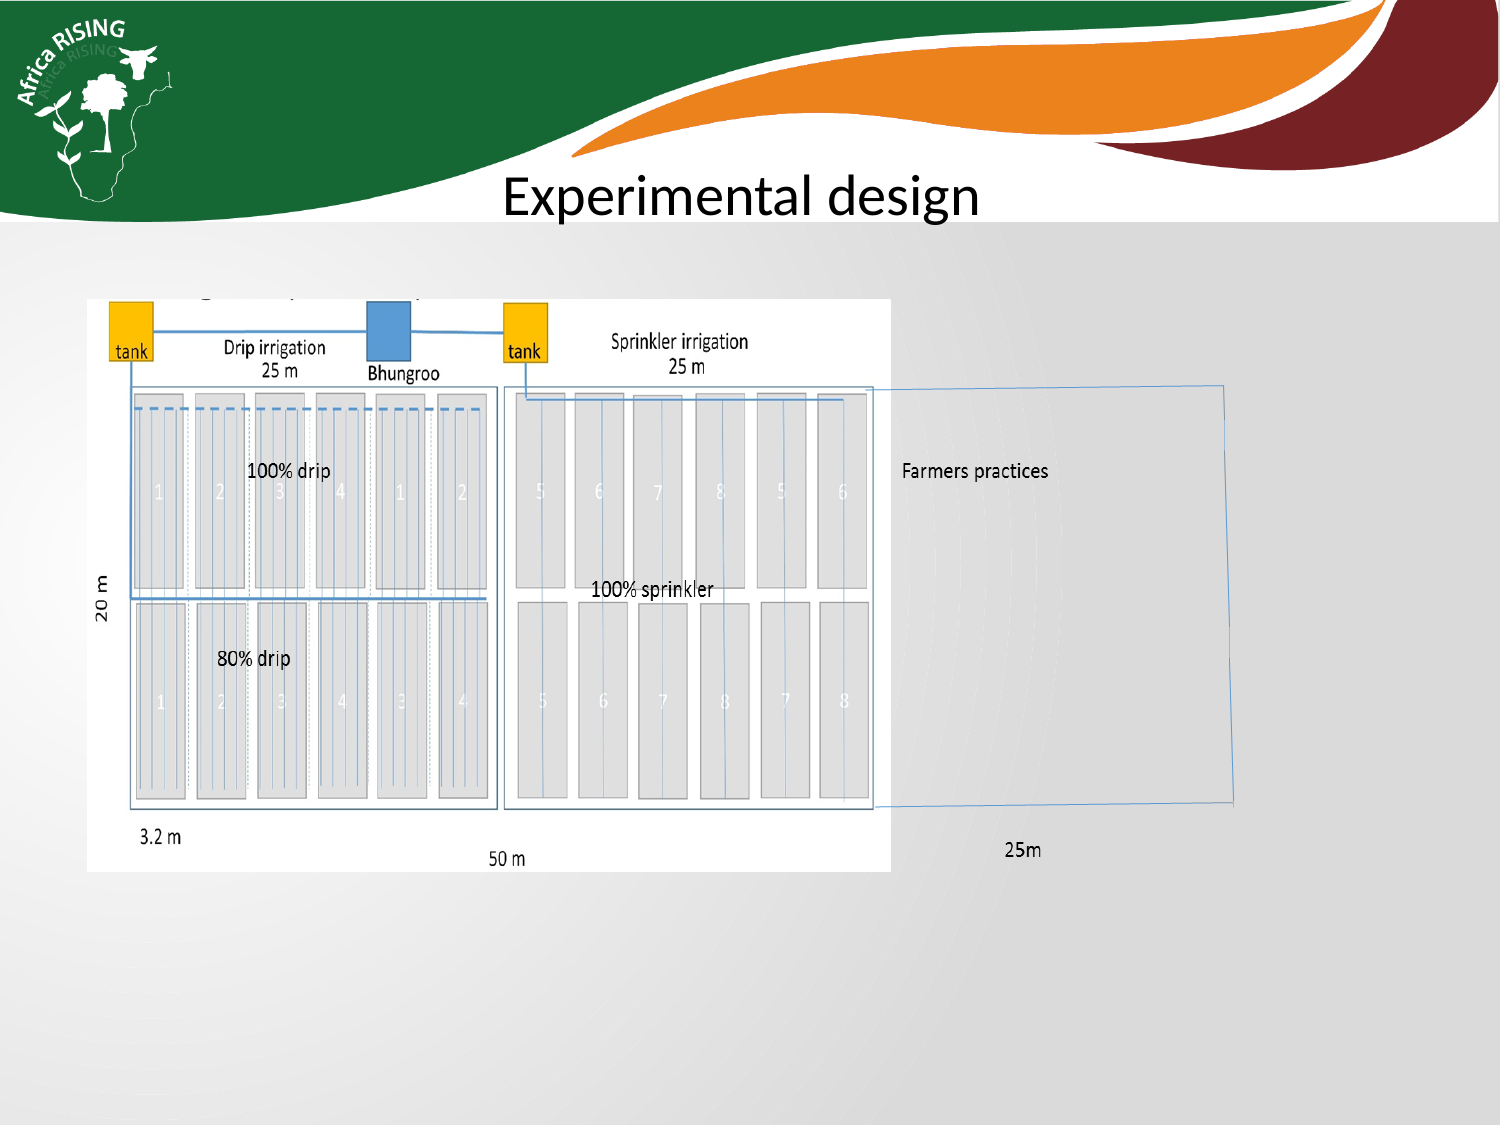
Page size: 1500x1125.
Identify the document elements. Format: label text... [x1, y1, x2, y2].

text_box Experimental design [487, 149, 1213, 235]
picture [0, 0, 1499, 222]
picture [86, 299, 1235, 879]
